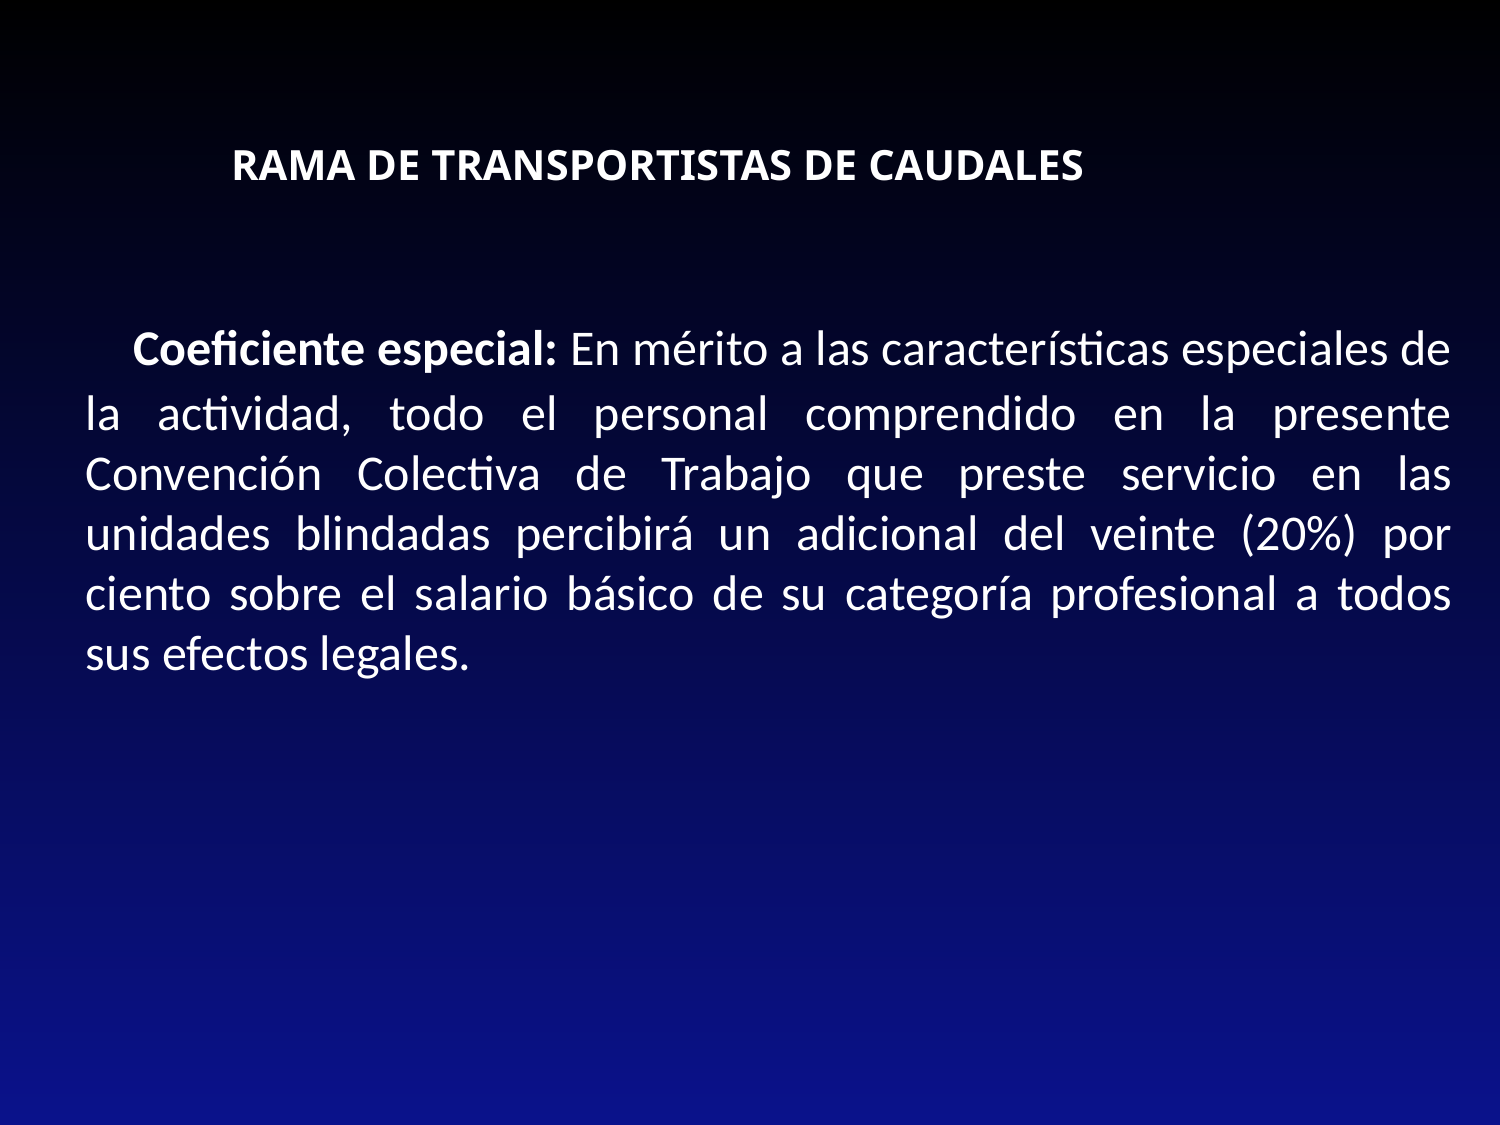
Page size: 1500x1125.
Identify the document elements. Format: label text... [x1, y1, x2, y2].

list Coeficiente especial: En mérito a las características especiales de la actividad, todo el personal comprendido en la presente Convención Colectiva de Trabajo que preste servicio en las unidades blindadas percibirá un adicional del veinte (20%) por ciento sobre el salario básico de su categoría profesional a todos sus efectos legales. [29, 290, 1454, 962]
title RAMA DE TRANSPORTISTAS DE CAUDALES [0, 44, 1351, 233]
